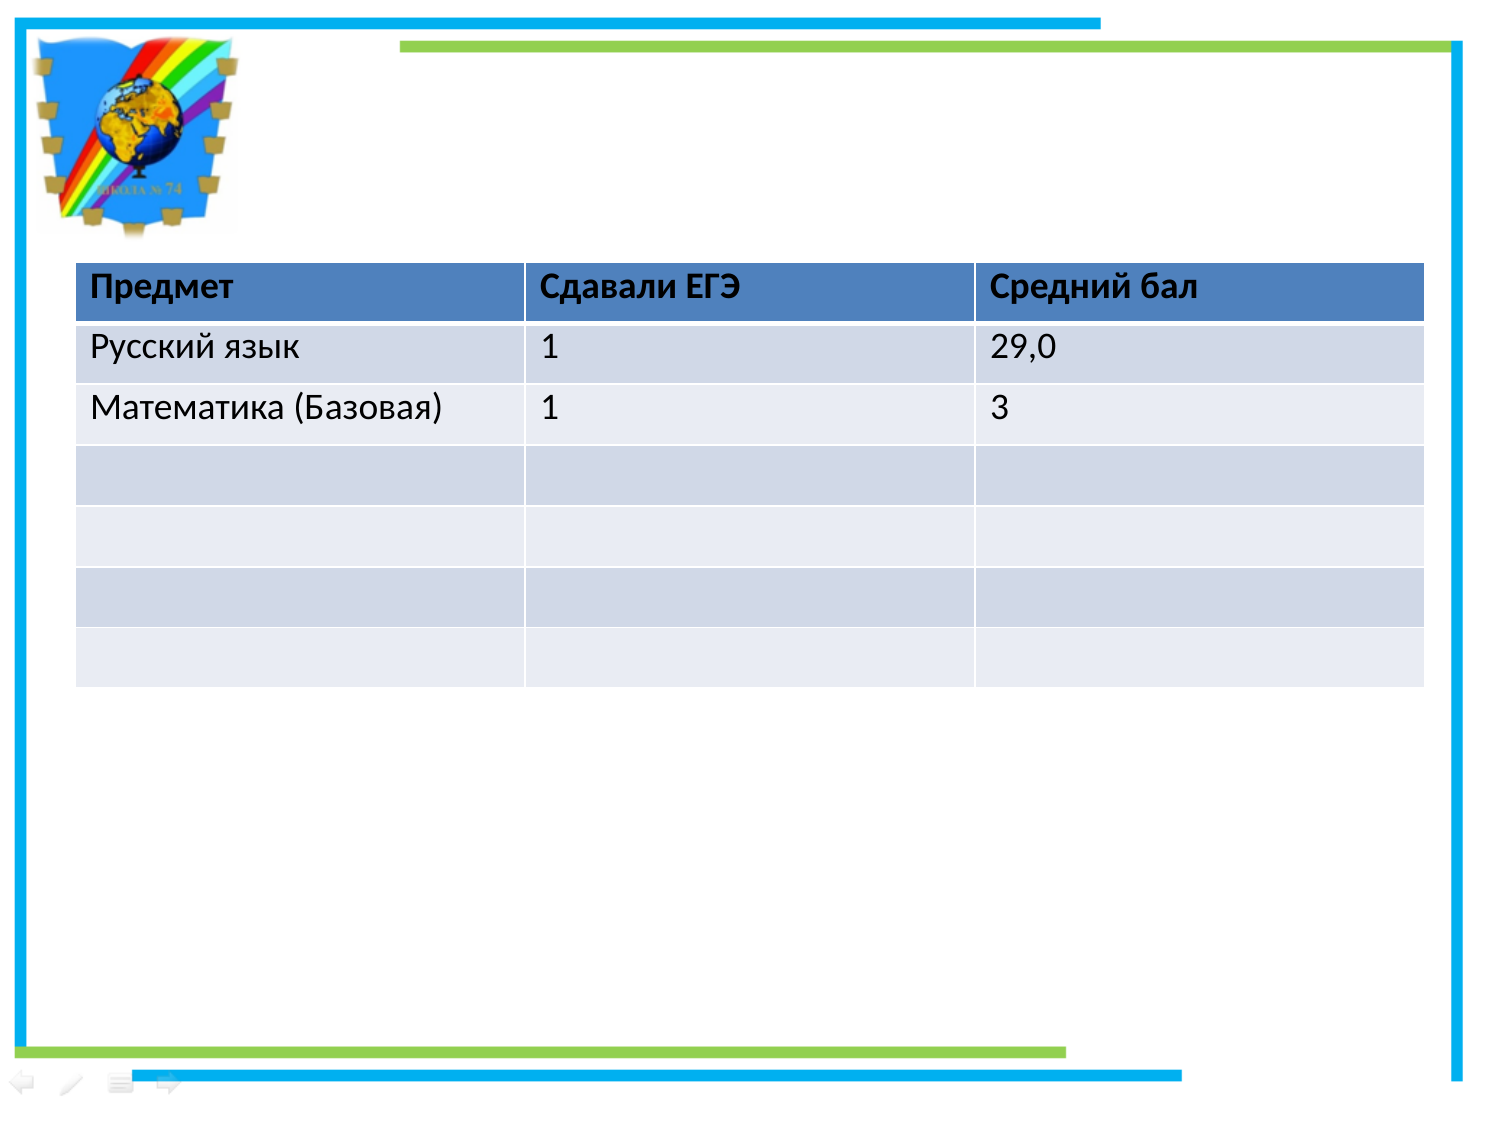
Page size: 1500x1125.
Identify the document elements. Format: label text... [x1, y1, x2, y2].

table_cell [76, 628, 524, 687]
table_cell 29,0 [976, 326, 1424, 383]
table_cell [976, 568, 1424, 627]
table_cell [976, 628, 1424, 687]
table_cell Русский язык [76, 326, 524, 383]
table_header Сдавали ЕГЭ [526, 263, 974, 321]
table_cell [526, 628, 974, 687]
picture [0, 0, 1477, 1112]
table_cell 1 [526, 326, 974, 383]
table_cell [526, 507, 974, 566]
table_cell [526, 446, 974, 505]
table_cell [76, 446, 524, 505]
table_cell [976, 446, 1424, 505]
table_cell 1 [526, 385, 974, 444]
table_cell [76, 568, 524, 627]
table_header Средний бал [976, 263, 1424, 321]
table_cell [976, 507, 1424, 566]
table_cell Математика (Базовая) [76, 385, 524, 444]
table_cell [76, 507, 524, 566]
table_header Предмет [76, 263, 524, 321]
table_cell 3 [976, 385, 1424, 444]
table_cell [526, 568, 974, 627]
